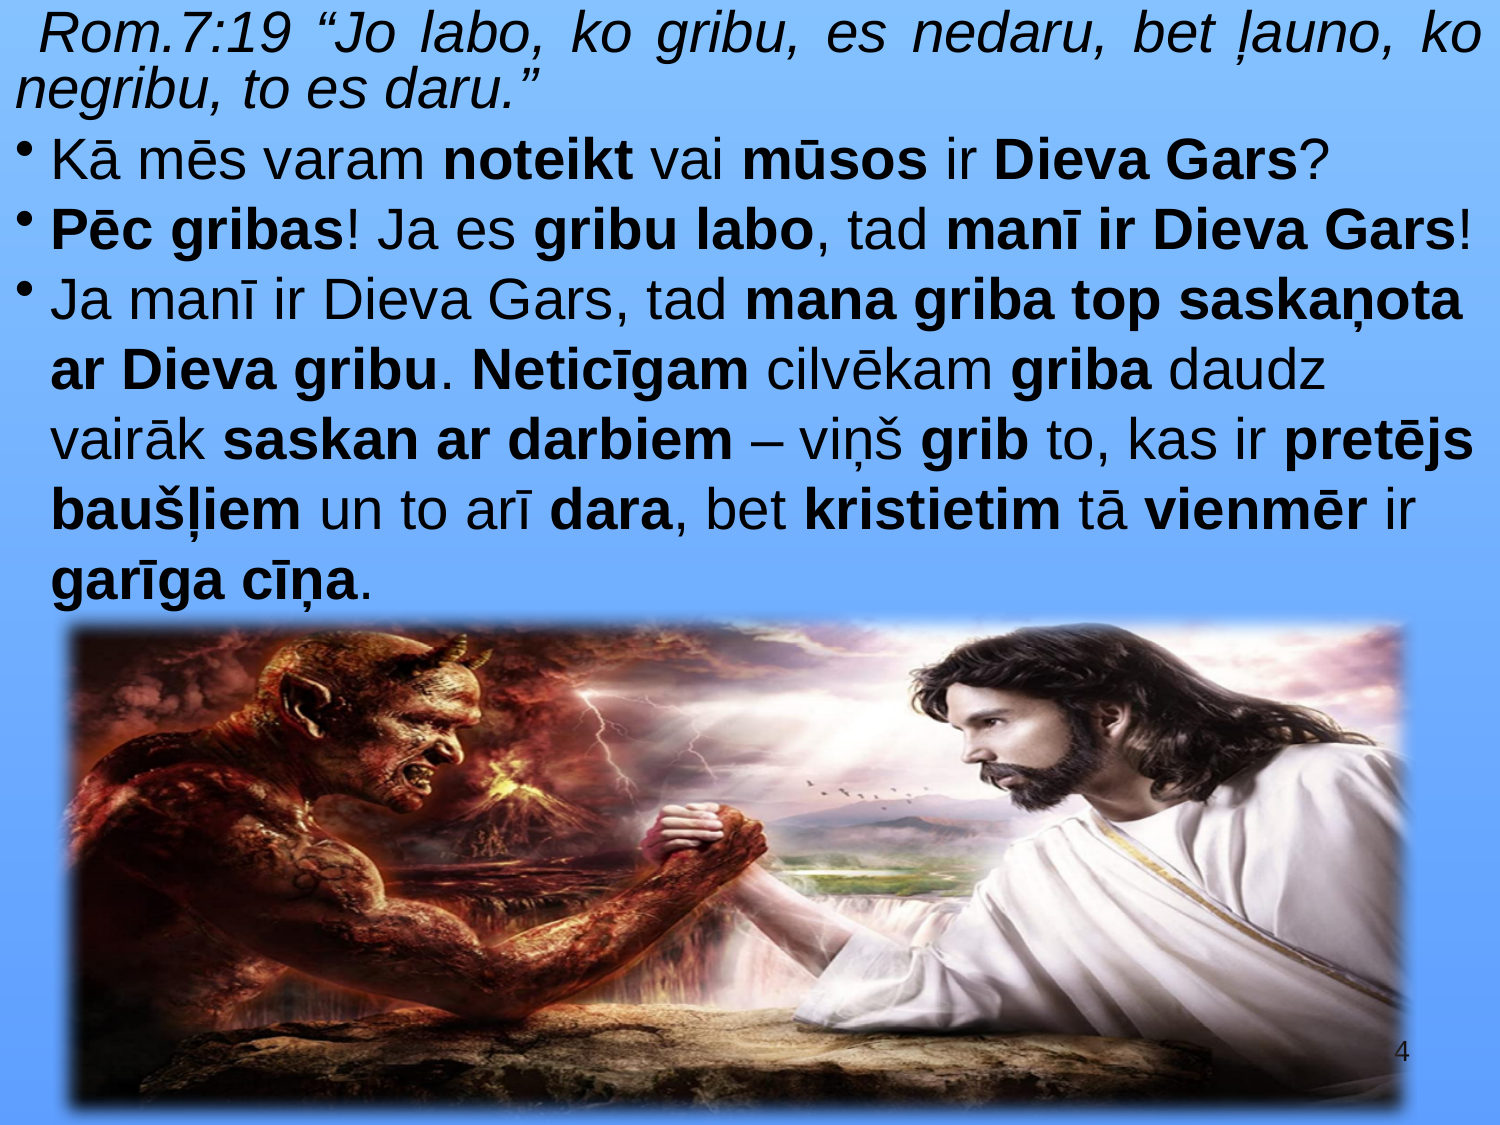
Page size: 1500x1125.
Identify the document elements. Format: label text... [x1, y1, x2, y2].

picture [52, 609, 1417, 1125]
list Rom.7:19 “Jo labo, ko gribu, es nedaru, bet ļauno, ko negribu, to es daru.” [0, 0, 1500, 113]
text_box Kā mēs varam noteikt vai mūsos ir Dieva Gars? Pēc gribas! Ja es gribu labo, tad manī ir Dieva Gars! Ja manī ir Dieva Gars, tad mana griba top saskaņota ar Dieva gribu. Neticīgam cilvēkam griba daudz vairāk saskan ar darbiem – viņš grib to, kas ir pretējs baušļiem un to arī dara, bet kristietim tā vienmēr ir garīga cīņa. [0, 113, 1500, 619]
slide_number 4 [1421, 1024, 1426, 1103]
